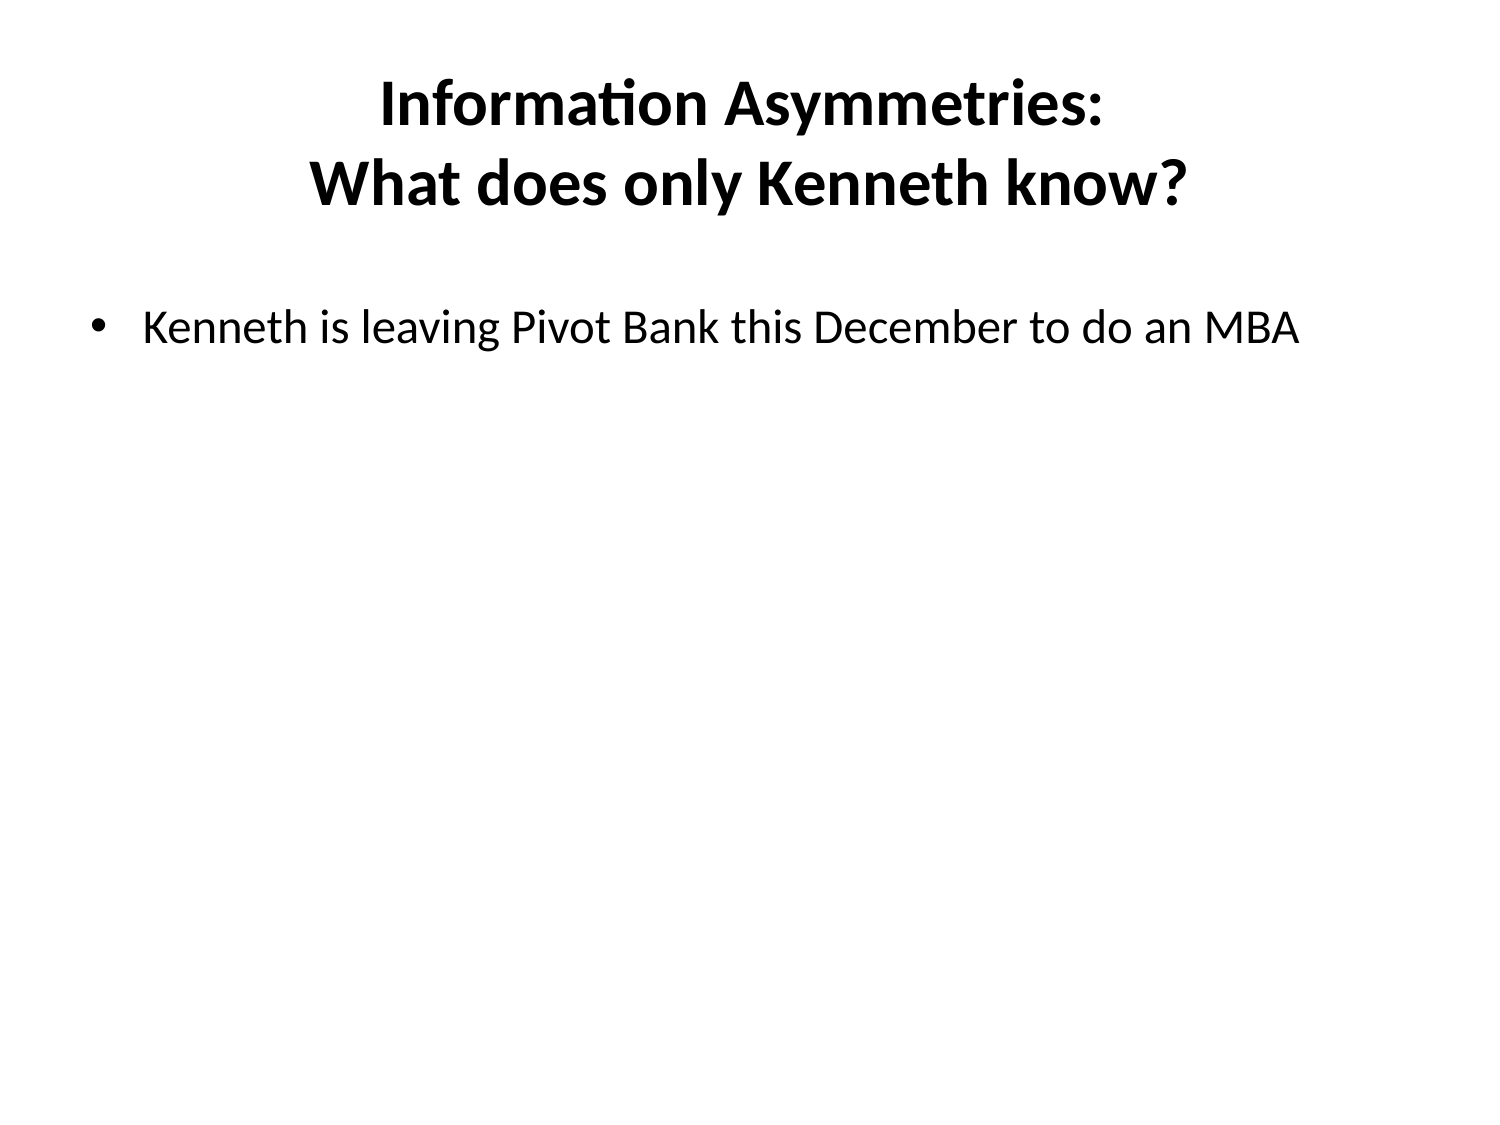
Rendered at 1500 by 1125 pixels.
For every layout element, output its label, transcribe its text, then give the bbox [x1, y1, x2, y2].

title Information Asymmetries: What does only Kenneth know? [75, 45, 1425, 233]
list Kenneth is leaving Pivot Bank this December to do an MBA He wants the VP promotion to set himself up for a dream job in China post-MBA Salary is less important because he will only be at the firm a little while longer Has an offer at VP level with 50% pay increase from Straightforward Bank, but cannot take it because he would only work briefly there pre-MBA (black mark on his CV) Kenneth and the juniors know that David and the other partners secretly gave themselves pay raises [75, 287, 1425, 1125]
